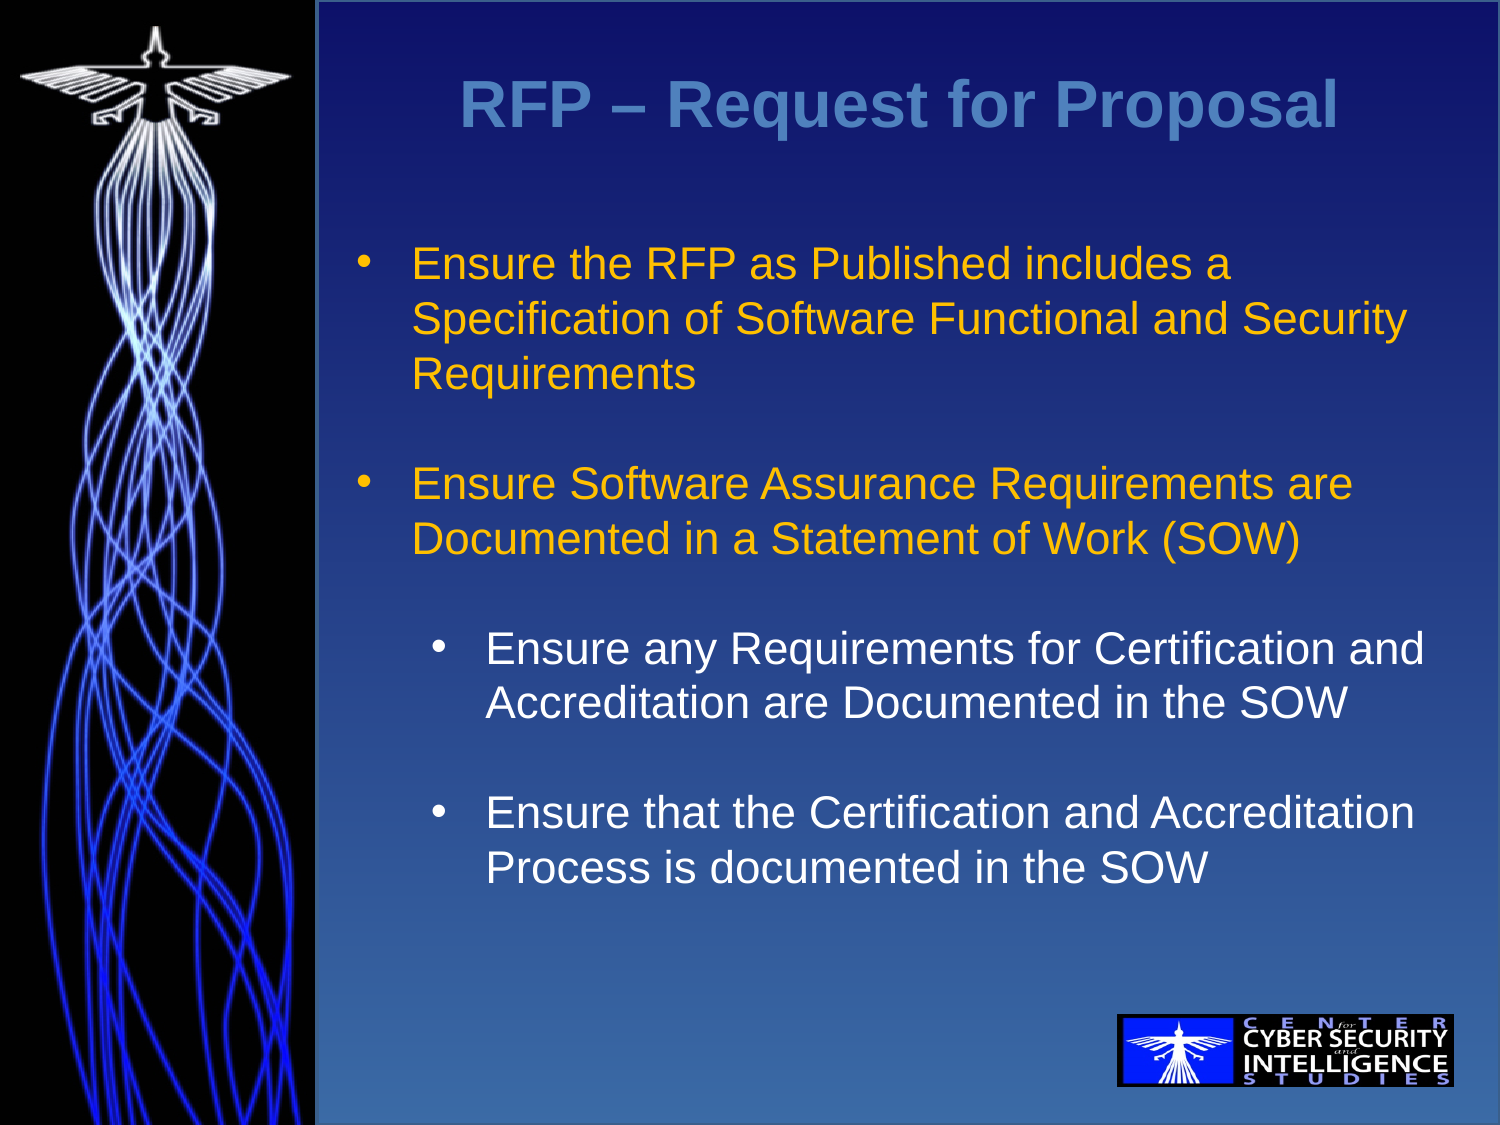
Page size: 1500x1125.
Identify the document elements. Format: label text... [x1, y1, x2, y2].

text_box [317, 0, 1500, 1125]
picture [0, 0, 316, 1125]
text_box RFP – Request for Proposal [352, 52, 1448, 149]
text_box Ensure the RFP as Published includes a Specification of Software Functional and Security Requirements Ensure Software Assurance Requirements are Documented in a Statement of Work (SOW) Ensure any Requirements for Certification and Accreditation are Documented in the SOW Ensure that the Certification and Accreditation Process is documented in the SOW [338, 224, 1471, 938]
picture [1117, 1013, 1455, 1087]
